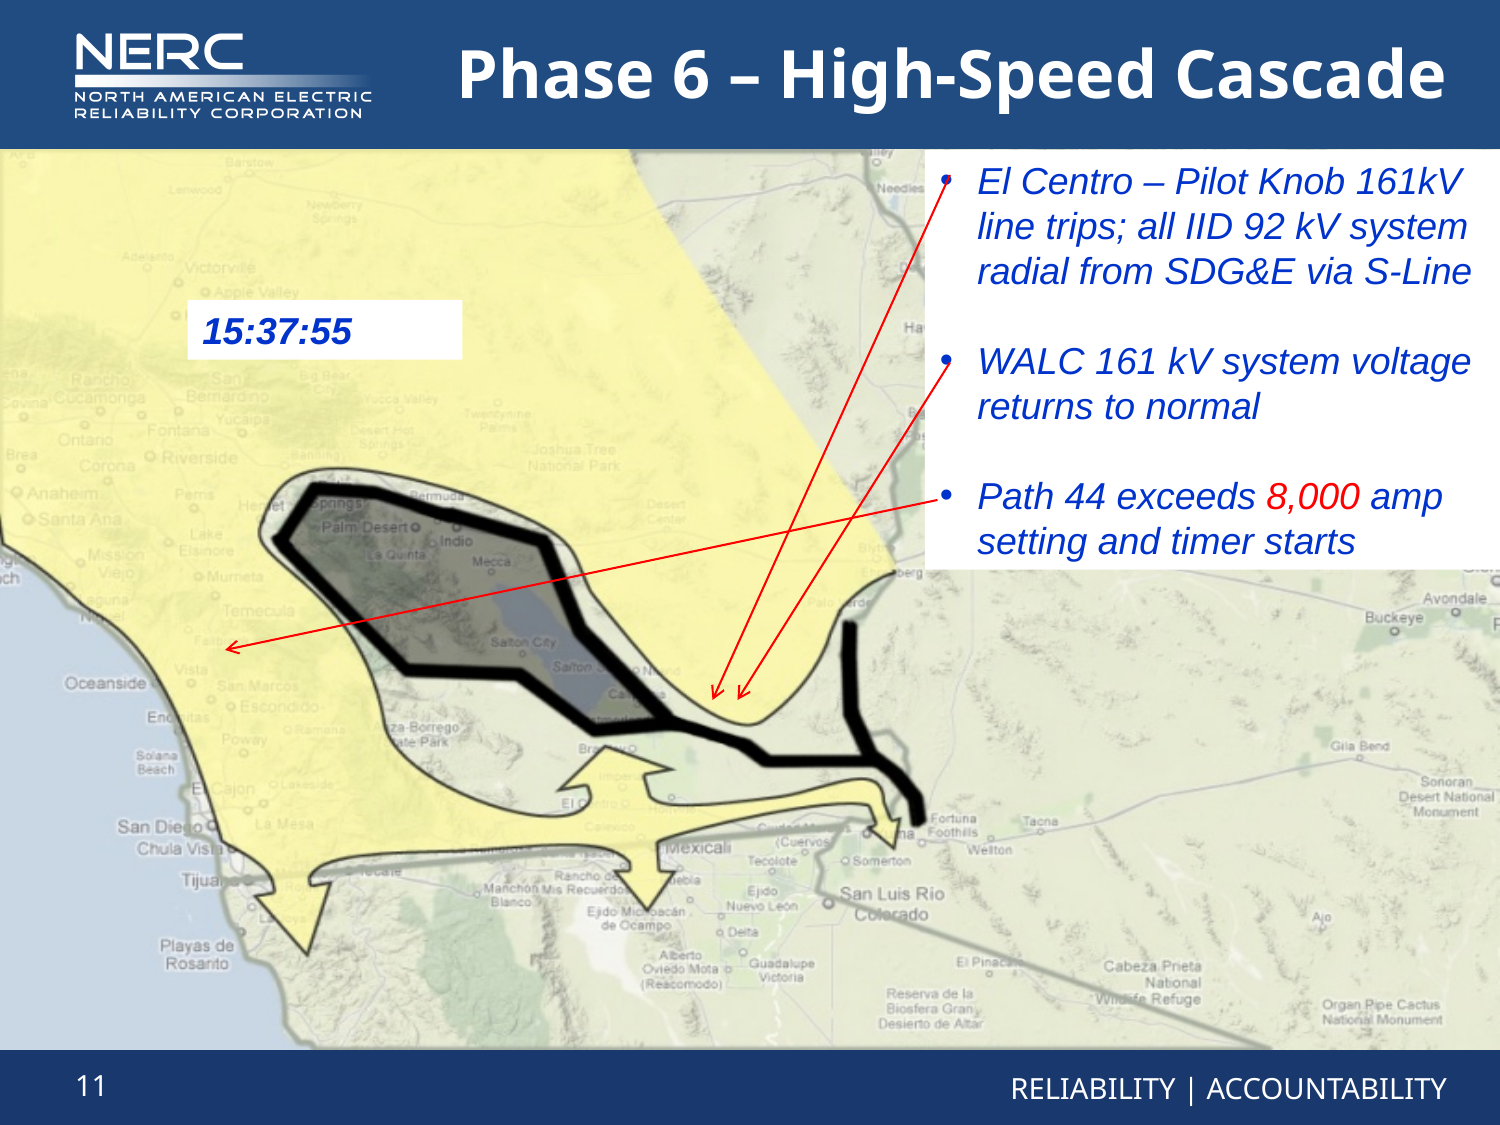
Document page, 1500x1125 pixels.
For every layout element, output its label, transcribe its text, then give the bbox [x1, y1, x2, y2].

picture [0, 0, 1500, 1051]
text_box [712, 174, 951, 498]
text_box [737, 362, 951, 701]
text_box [224, 499, 938, 651]
title Phase 6 – High-Speed Cascade [387, 24, 1463, 133]
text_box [712, 660, 732, 701]
